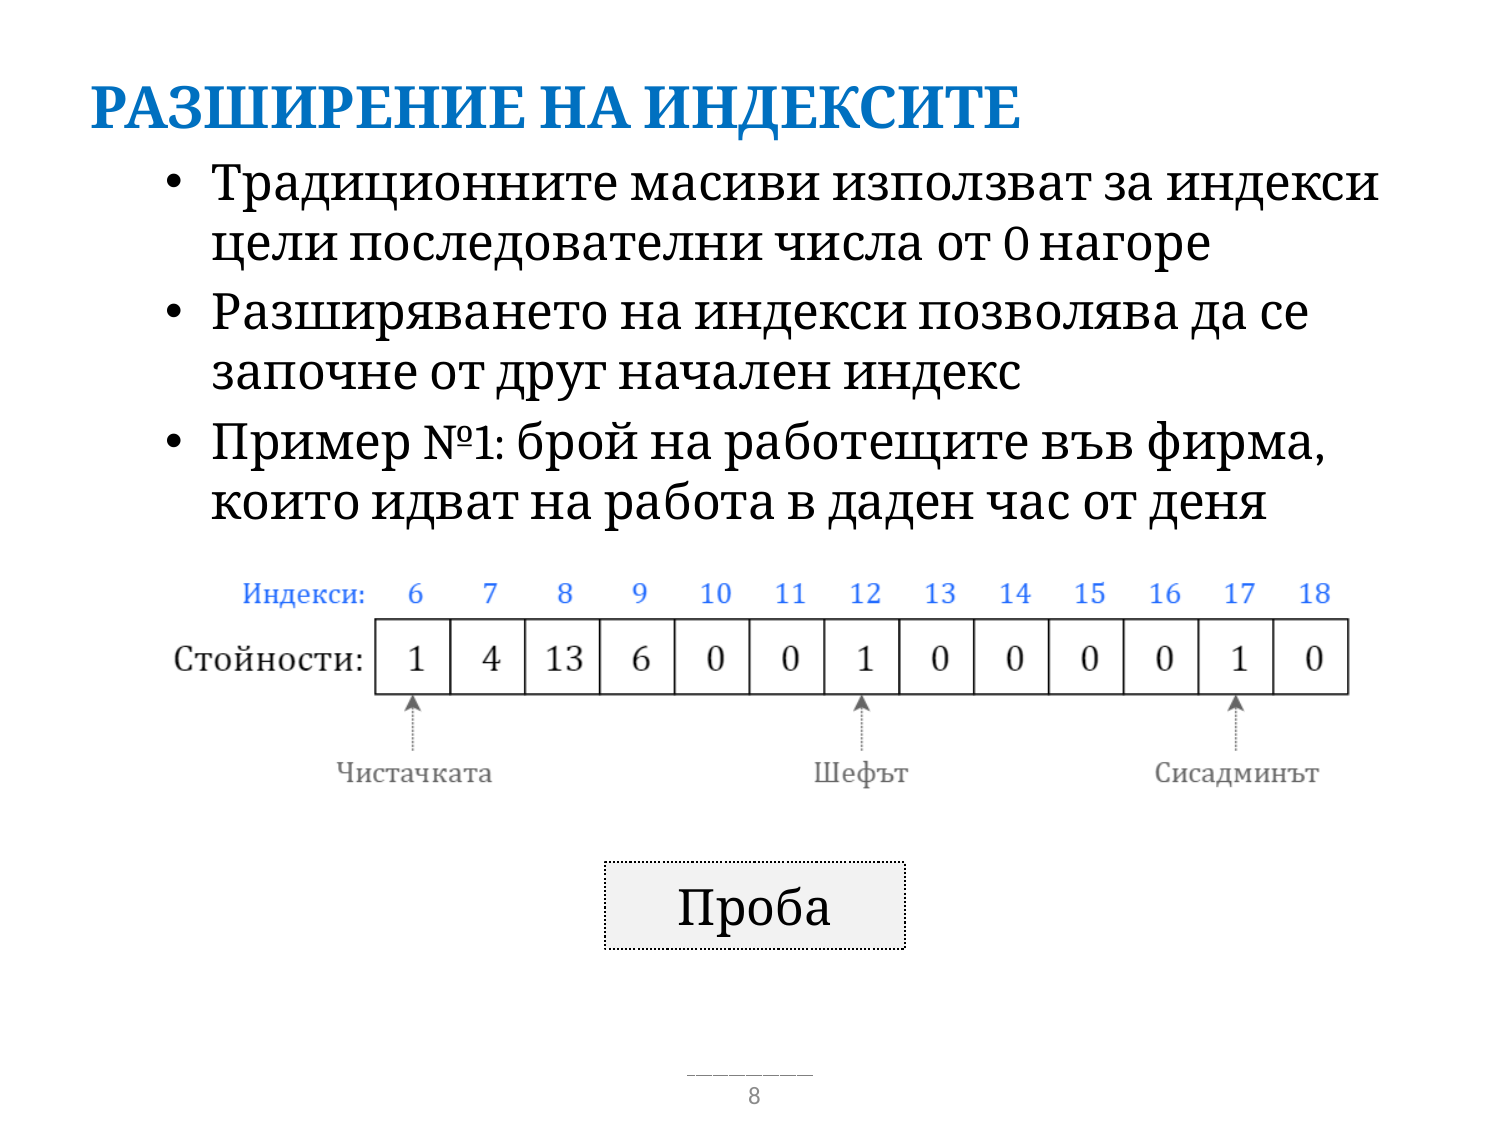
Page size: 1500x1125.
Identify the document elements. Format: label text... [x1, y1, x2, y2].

text_box Проба [603, 860, 907, 951]
list Разширение на индексите Традиционните масиви използват за индекси цели последователни числа от 0 нагоре Разширяването на индекси позволява да се започне от друг начален индекс Пример №1: брой на работещите във фирма, които идват на работа в даден час от деня [75, 62, 1450, 1063]
slide_number 8 [579, 1065, 930, 1125]
picture [150, 562, 1352, 791]
